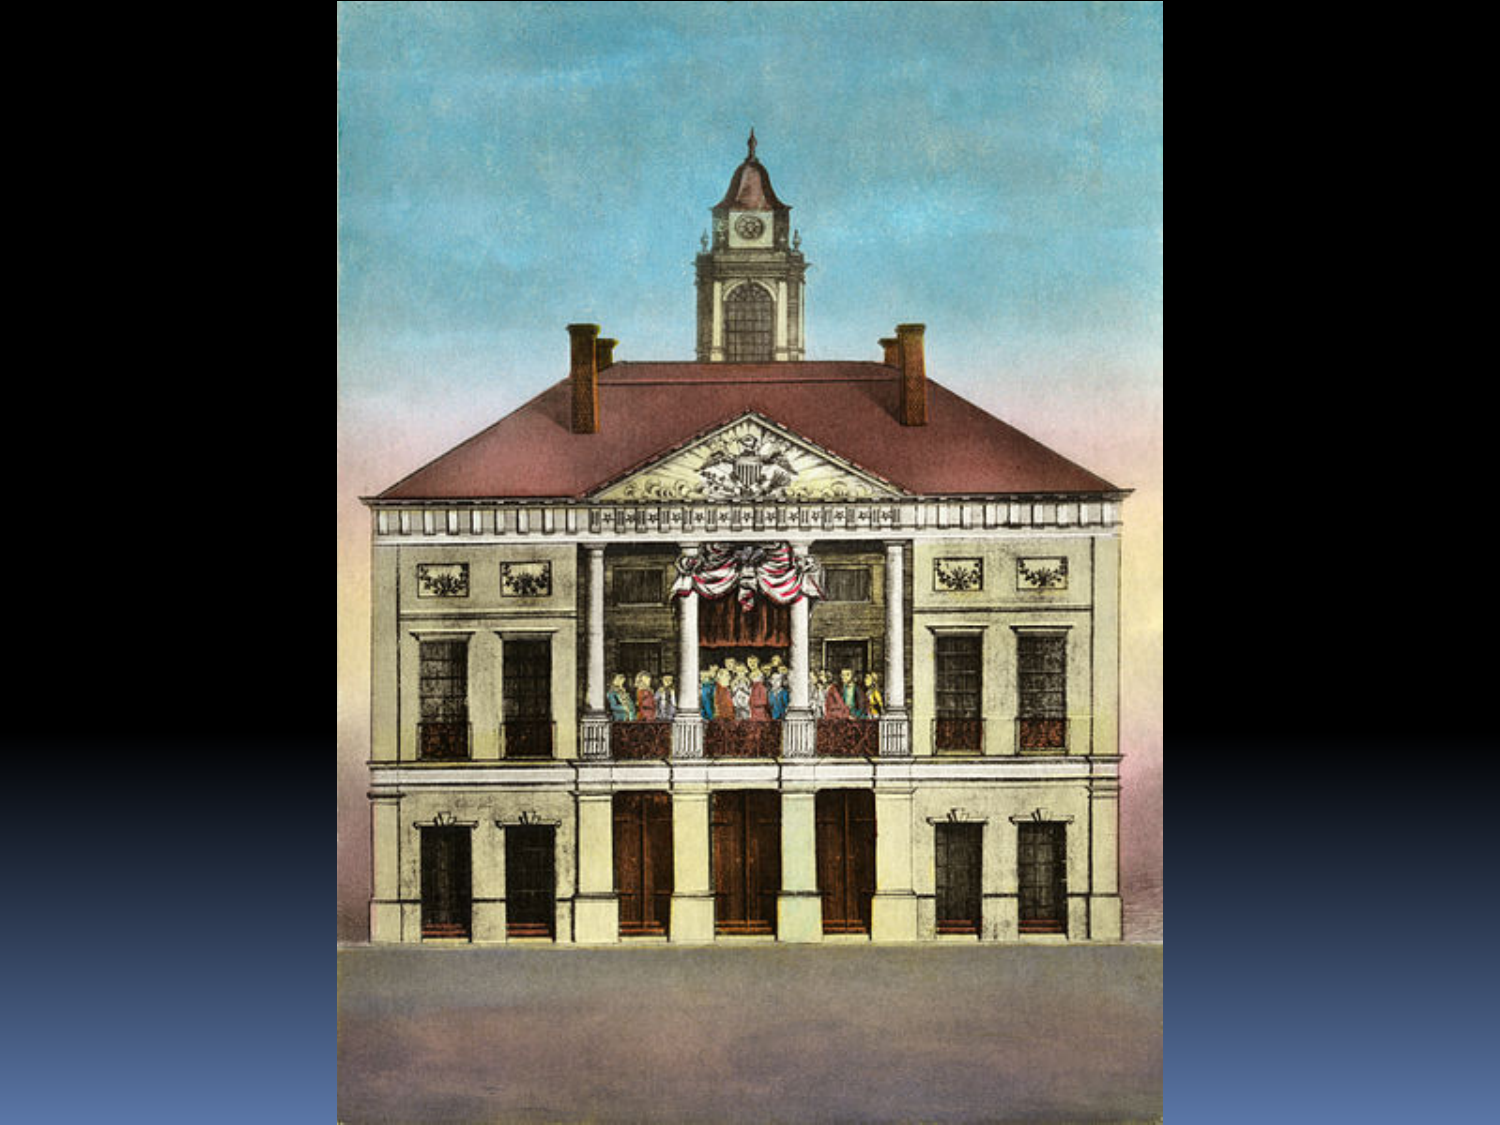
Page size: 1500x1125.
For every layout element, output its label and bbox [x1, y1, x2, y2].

picture [336, 1, 1163, 1125]
